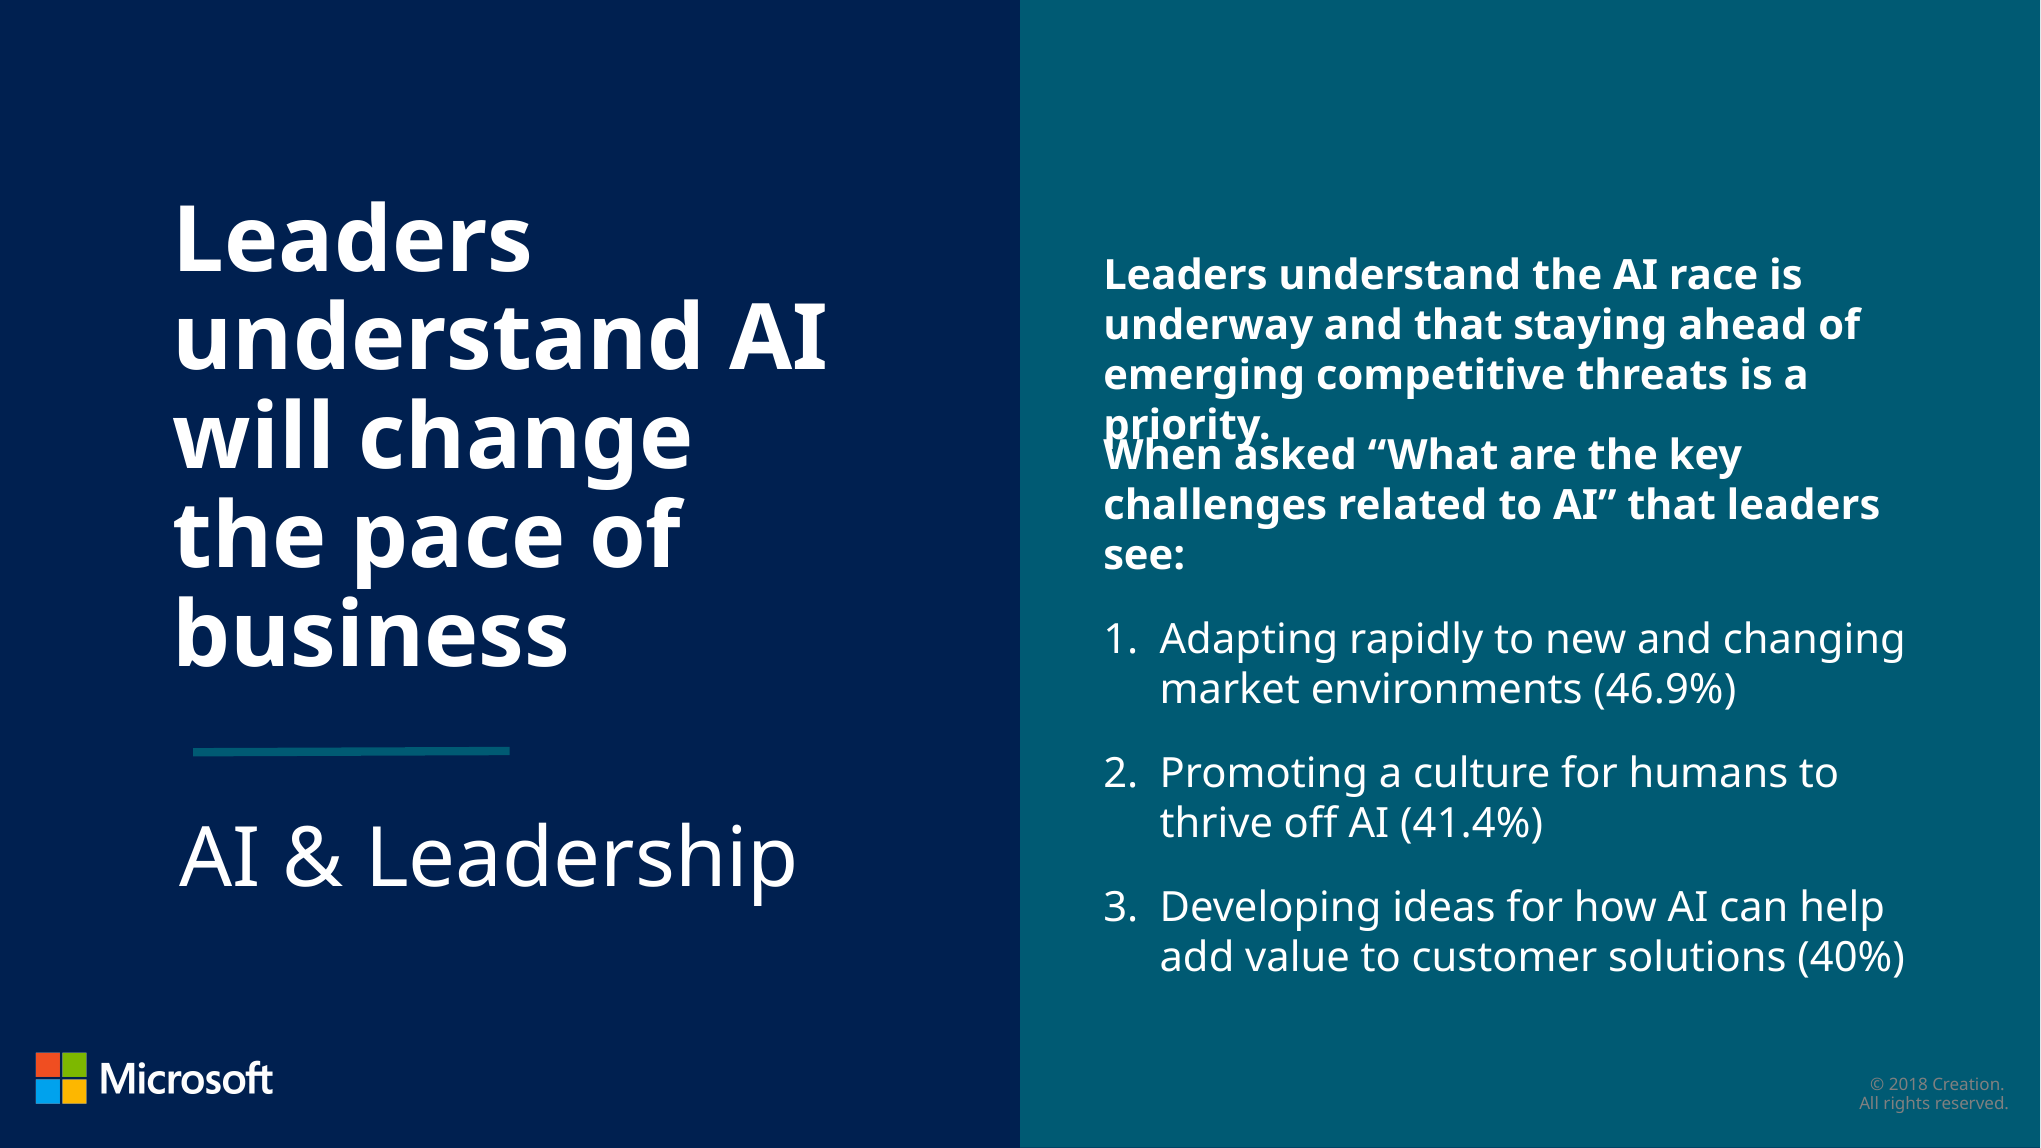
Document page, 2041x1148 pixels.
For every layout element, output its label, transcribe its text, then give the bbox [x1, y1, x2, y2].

picture [3, 1022, 305, 1134]
text_box Leaders understand AI will change the pace of business [148, 176, 890, 305]
text_box [1019, 0, 2041, 1148]
text_box When asked “What are the key challenges related to AI” that leaders see: Adapting rapidly to new and changing market environments (46.9%) Promoting a culture for humans to thrive off AI (41.4%) Developing ideas for how AI can help add value to customer solutions (40%) [1088, 420, 1972, 988]
text_box © 2018 Creation. All rights reserved. [1751, 1051, 2041, 1148]
text_box Leaders understand the AI race is underway and that staying ahead of emerging competitive threats is a priority. [1088, 240, 1972, 420]
text_box AI & Leadership [155, 799, 954, 927]
